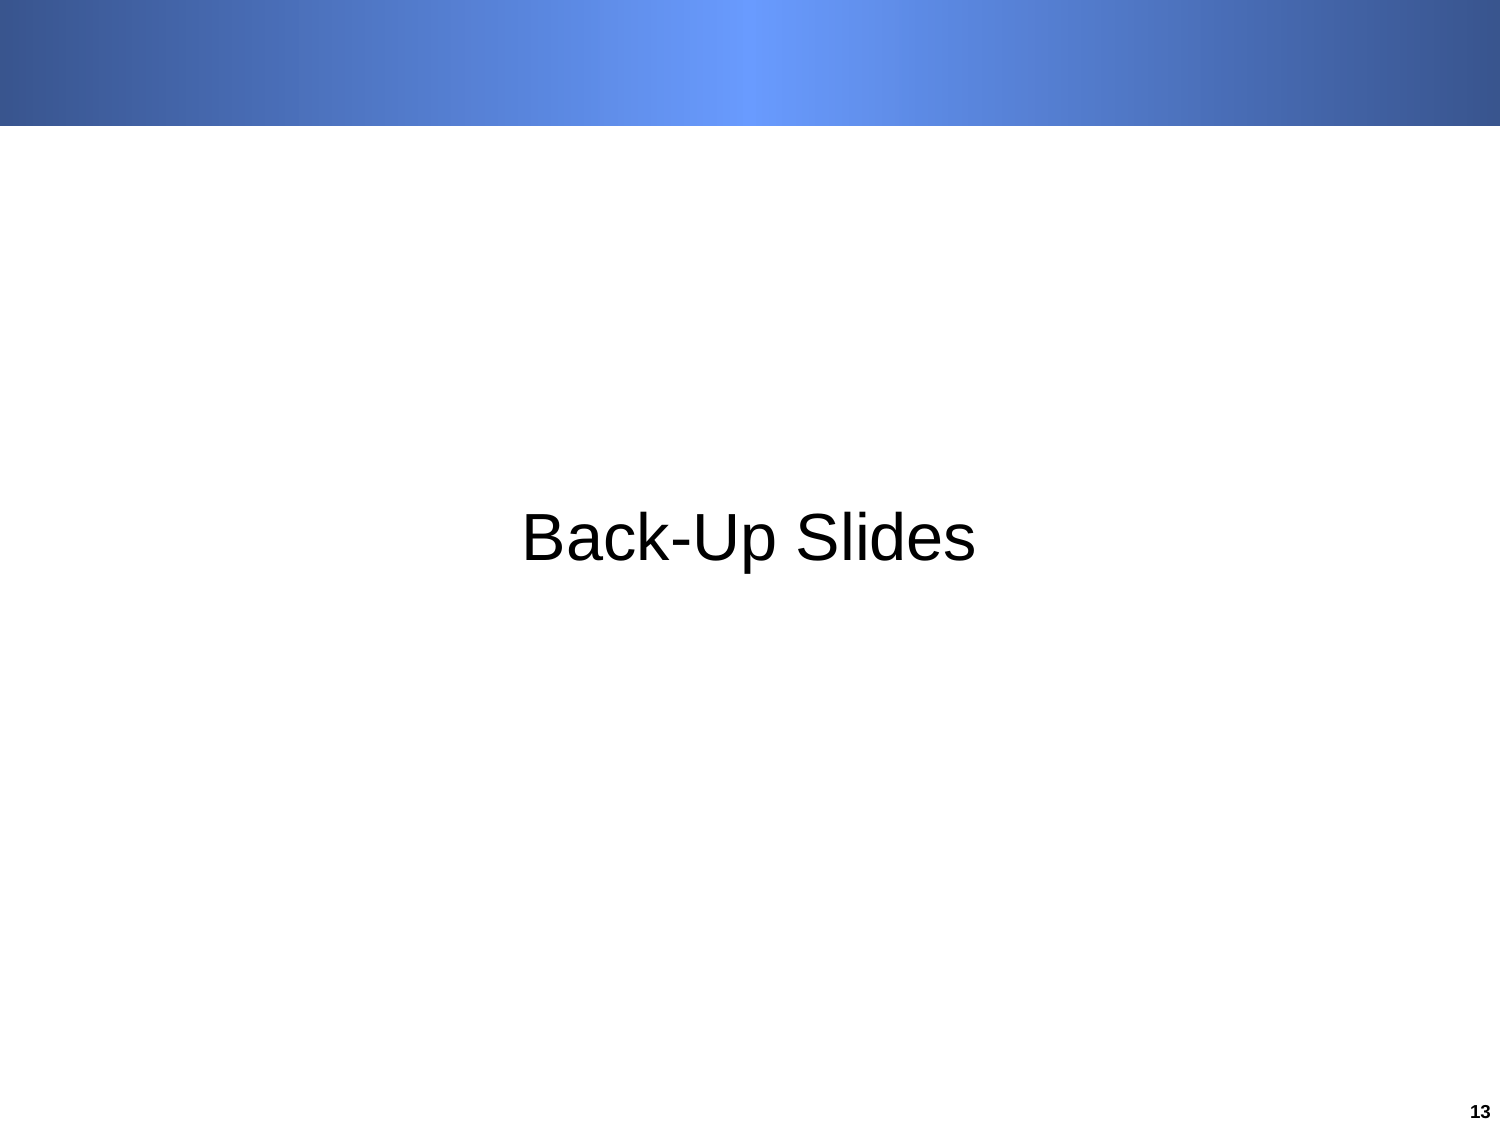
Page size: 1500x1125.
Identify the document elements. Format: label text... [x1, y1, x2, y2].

slide_number 13 [1368, 1091, 1500, 1125]
text_box Back-Up Slides [374, 486, 1125, 582]
